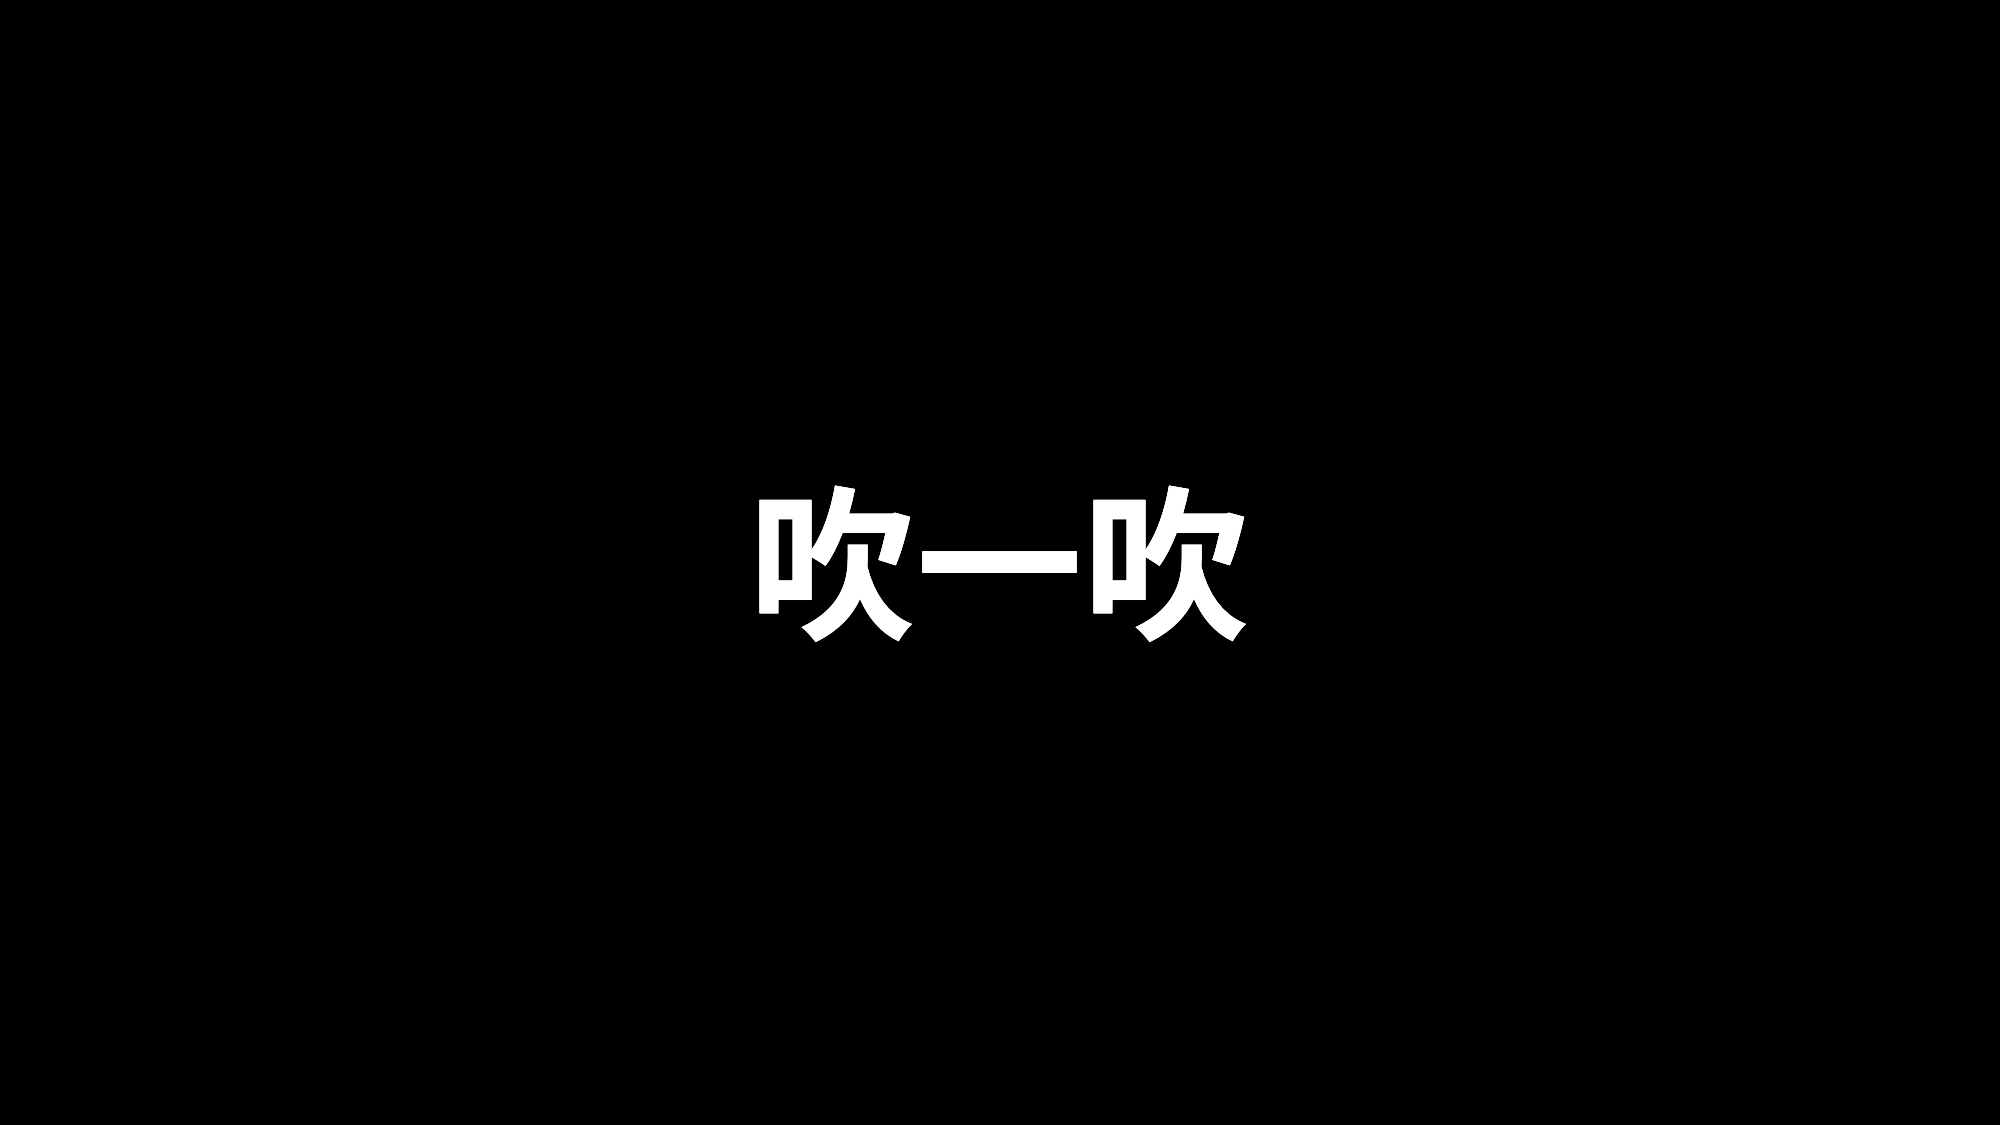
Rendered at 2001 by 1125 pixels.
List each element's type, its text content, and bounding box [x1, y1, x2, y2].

text_box 吹一吹 [595, 453, 1405, 669]
